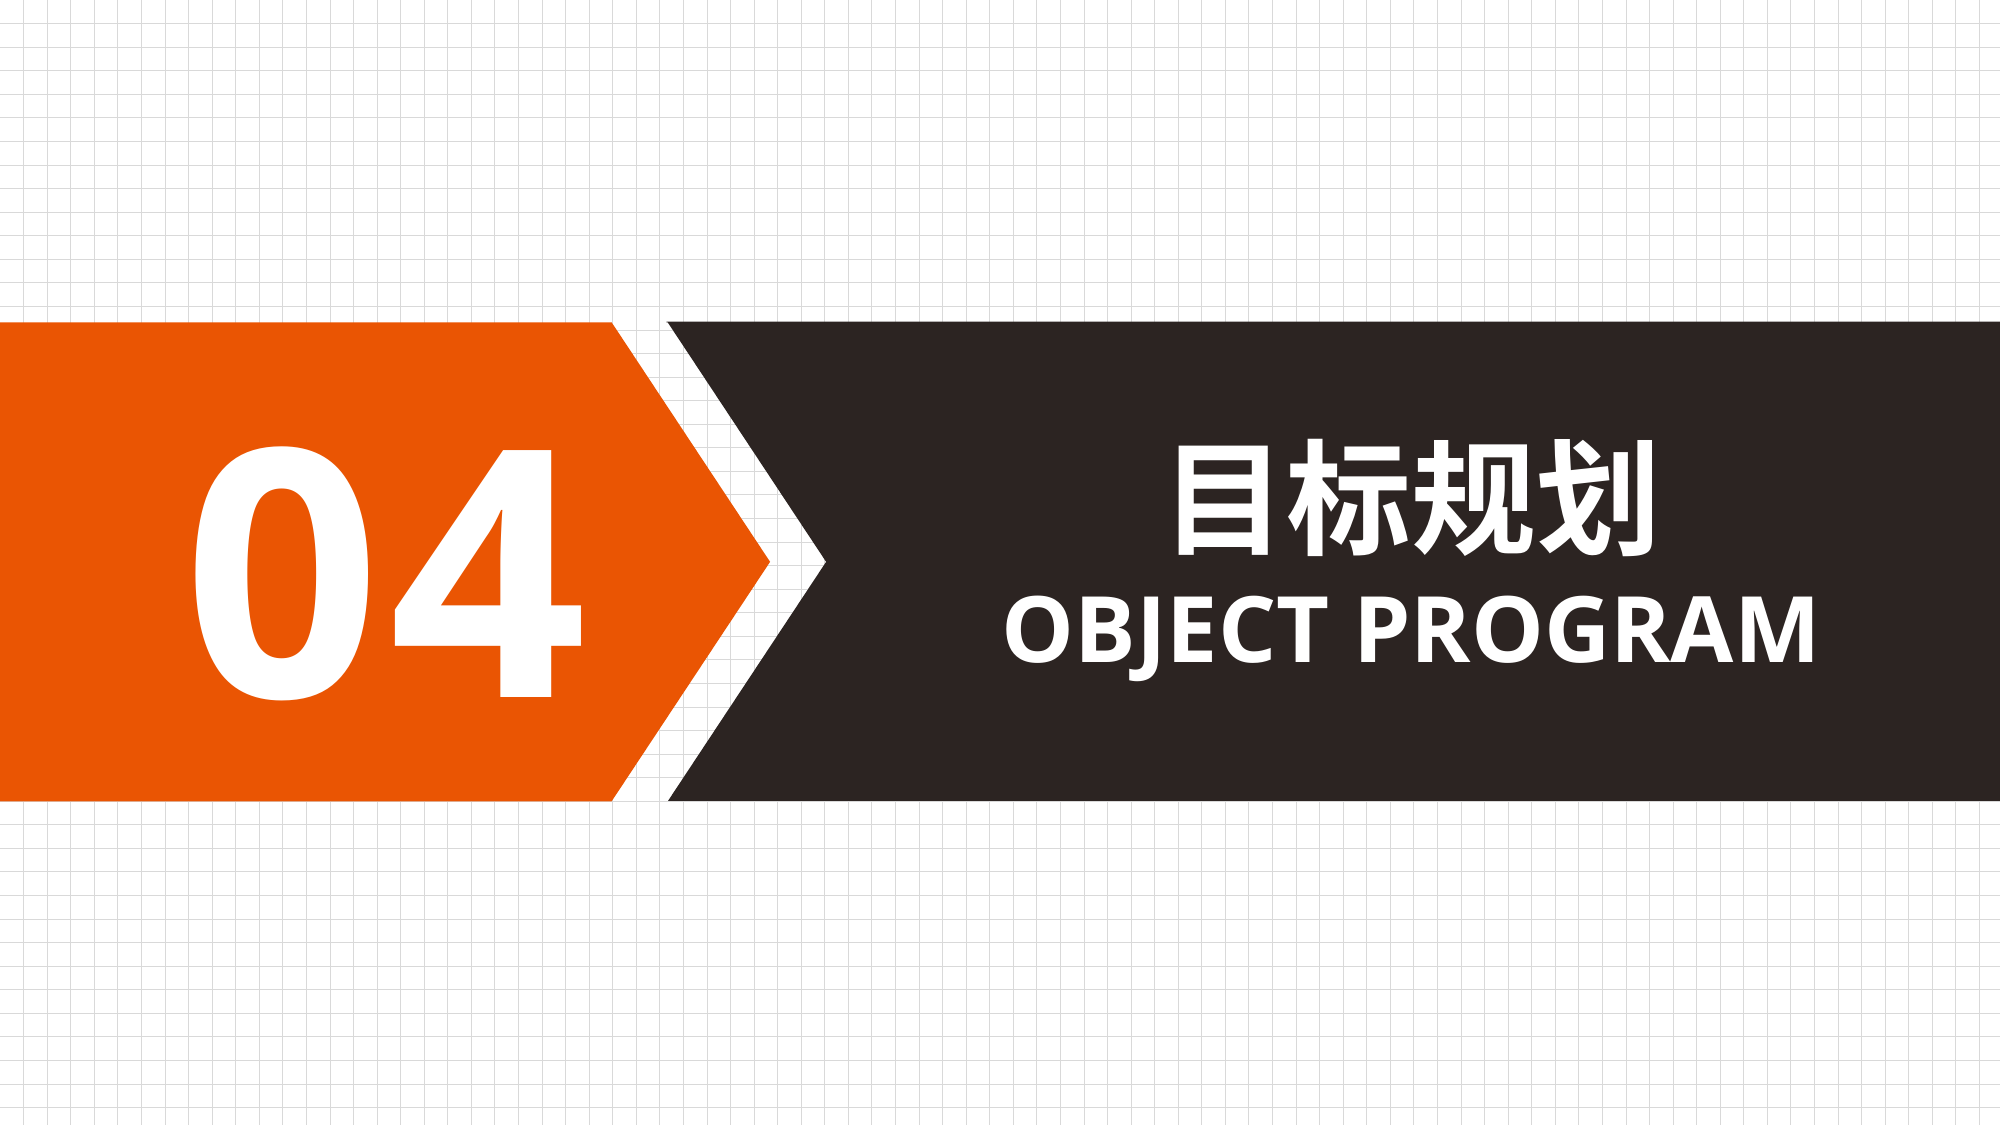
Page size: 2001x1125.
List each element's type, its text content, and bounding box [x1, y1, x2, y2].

text_box 04 [183, 351, 588, 767]
text_box 目标规划 OBJECT PROGRAM [987, 413, 1837, 688]
text_box [664, 320, 2000, 802]
text_box [0, 321, 772, 803]
